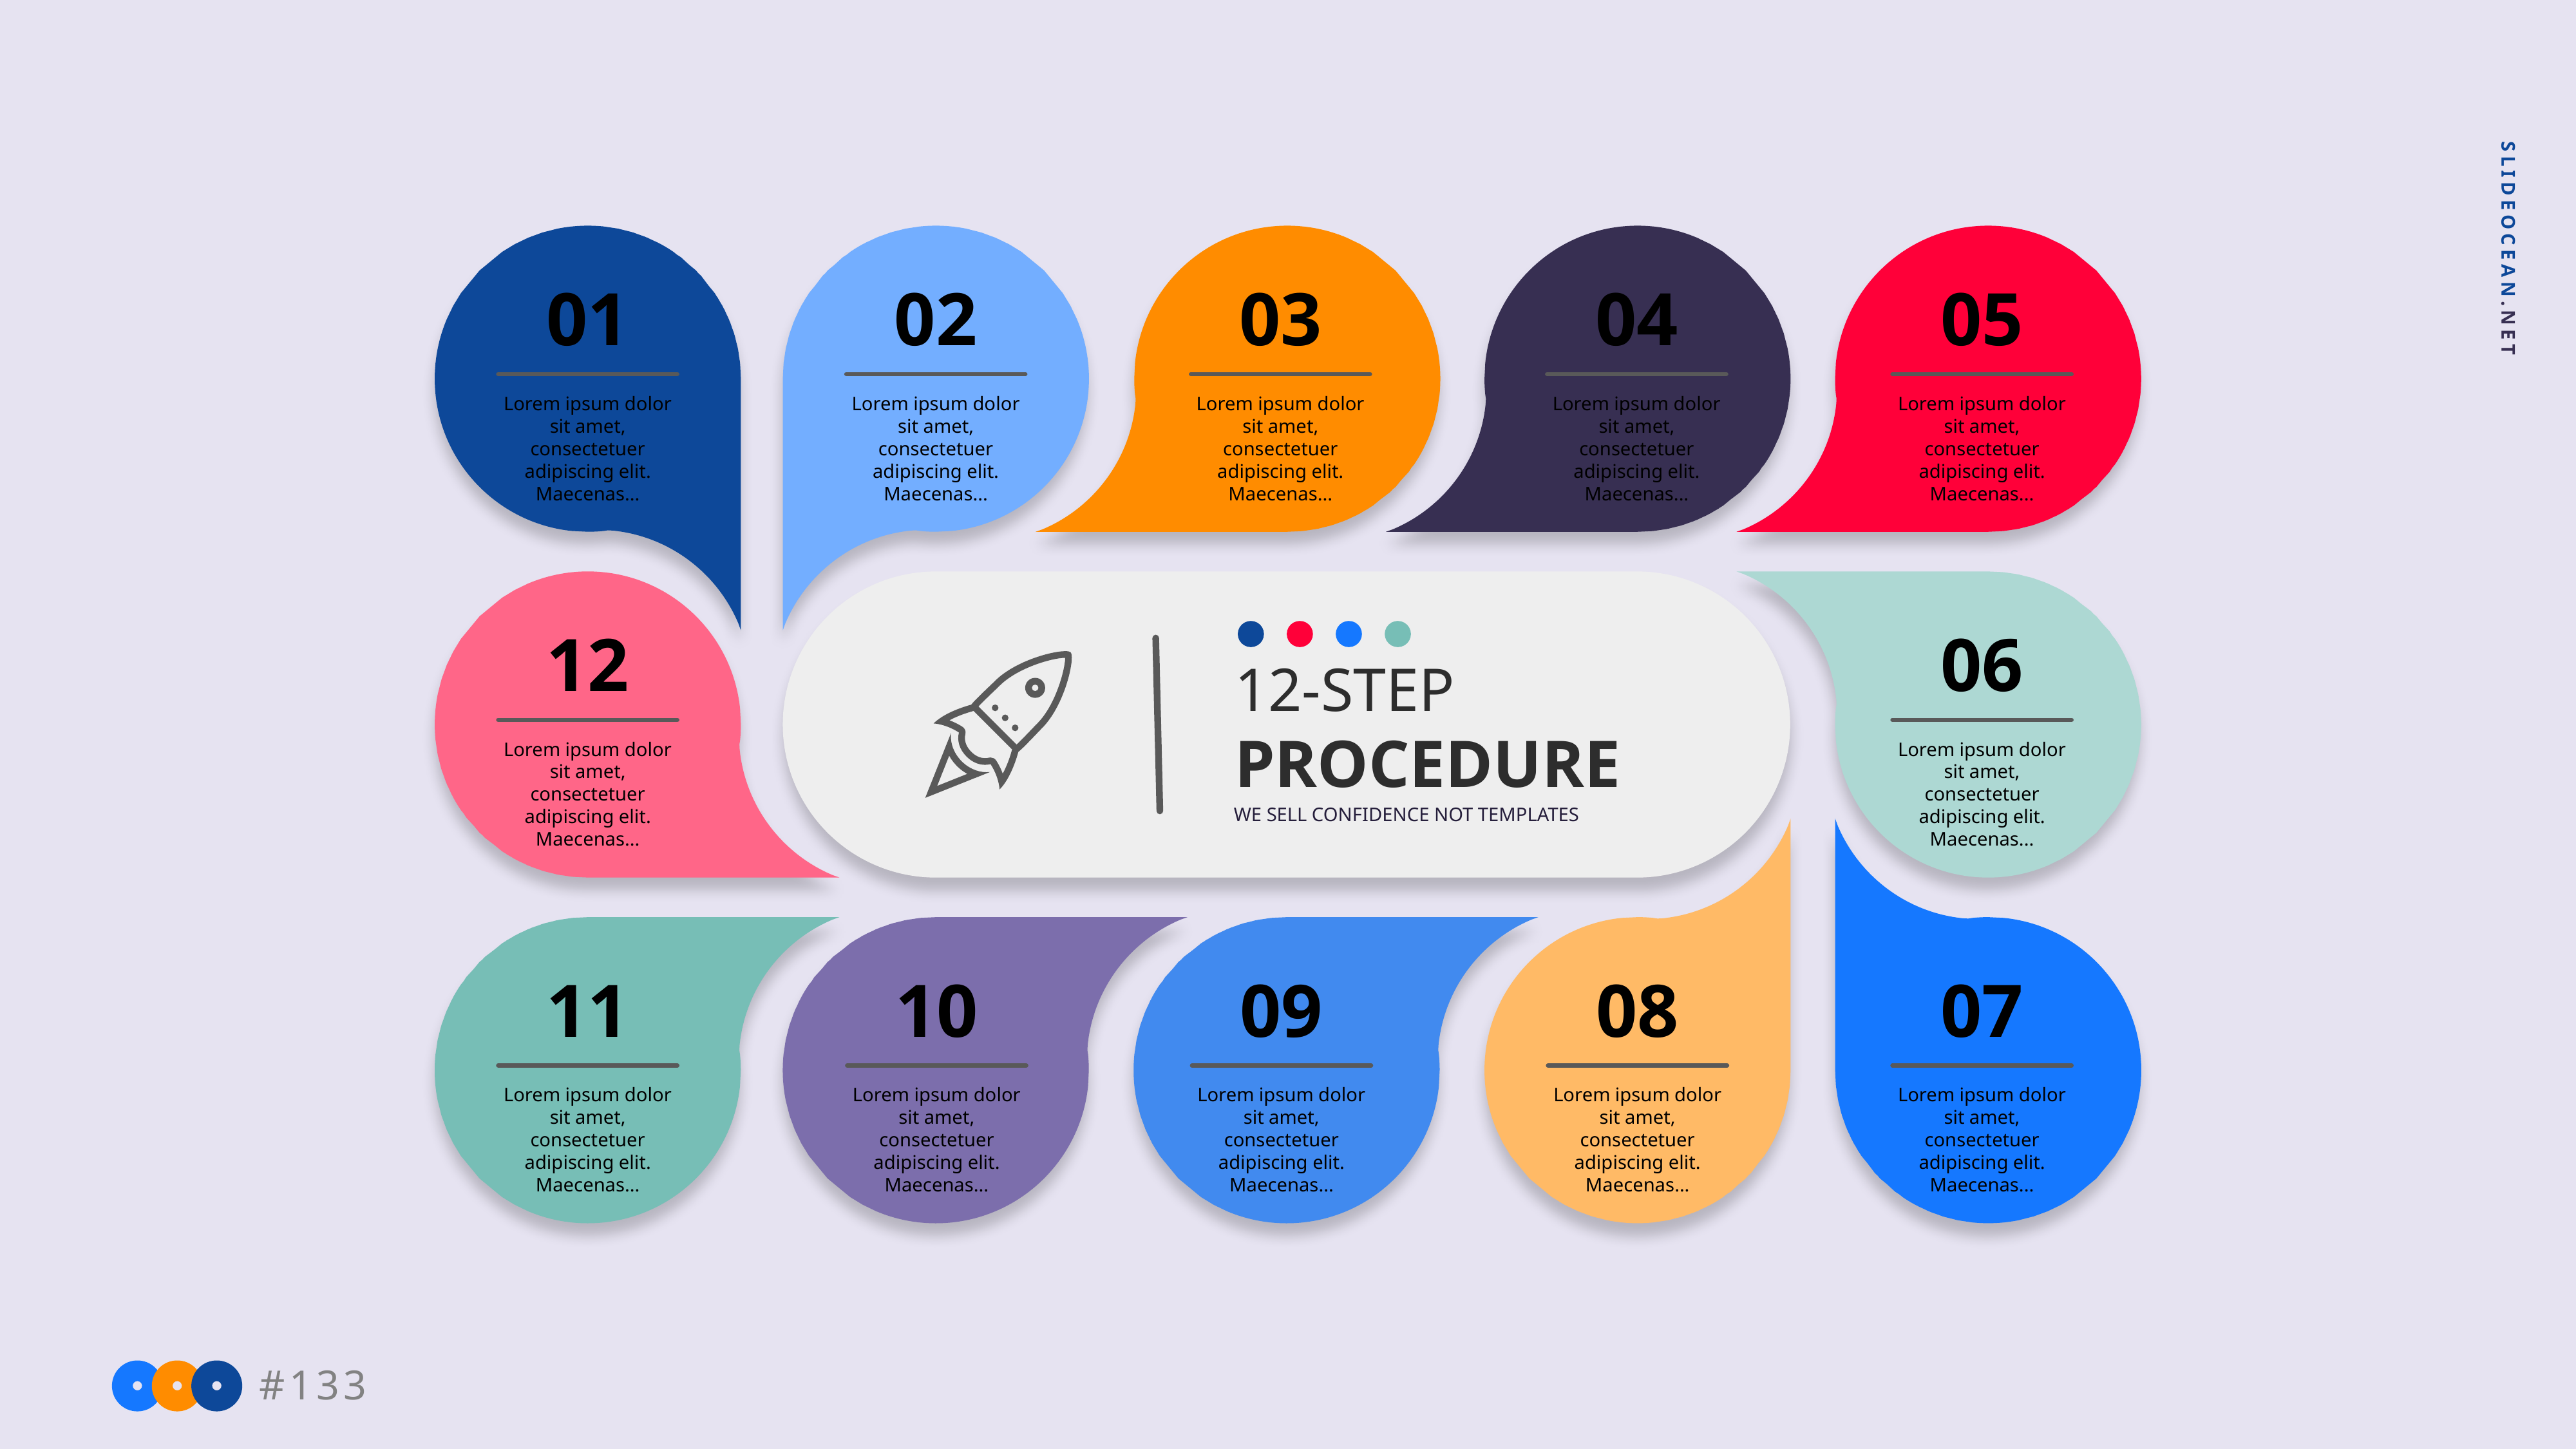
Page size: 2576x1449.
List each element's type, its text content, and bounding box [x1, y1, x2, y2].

text_box [1384, 620, 1412, 648]
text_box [434, 571, 840, 878]
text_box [1791, 225, 2141, 532]
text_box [1441, 225, 1791, 532]
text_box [434, 917, 782, 1224]
text_box WE SELL CONFIDENCE NOT TEMPLATES [1224, 798, 1589, 830]
text_box [925, 733, 990, 798]
text_box [840, 571, 1736, 878]
text_box 12-STEP PROCEDURE [1225, 647, 1631, 806]
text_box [1484, 819, 1791, 1224]
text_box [1155, 638, 1160, 811]
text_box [1736, 571, 2141, 878]
text_box [1335, 620, 1363, 648]
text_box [1133, 917, 1484, 1224]
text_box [782, 917, 1133, 1224]
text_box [1089, 225, 1441, 532]
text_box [1835, 878, 2141, 1224]
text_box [435, 225, 741, 571]
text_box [782, 225, 1089, 630]
text_box [1236, 620, 1265, 648]
text_box #133 [259, 1359, 435, 1408]
text_box [1286, 620, 1314, 648]
text_box [933, 651, 1072, 790]
